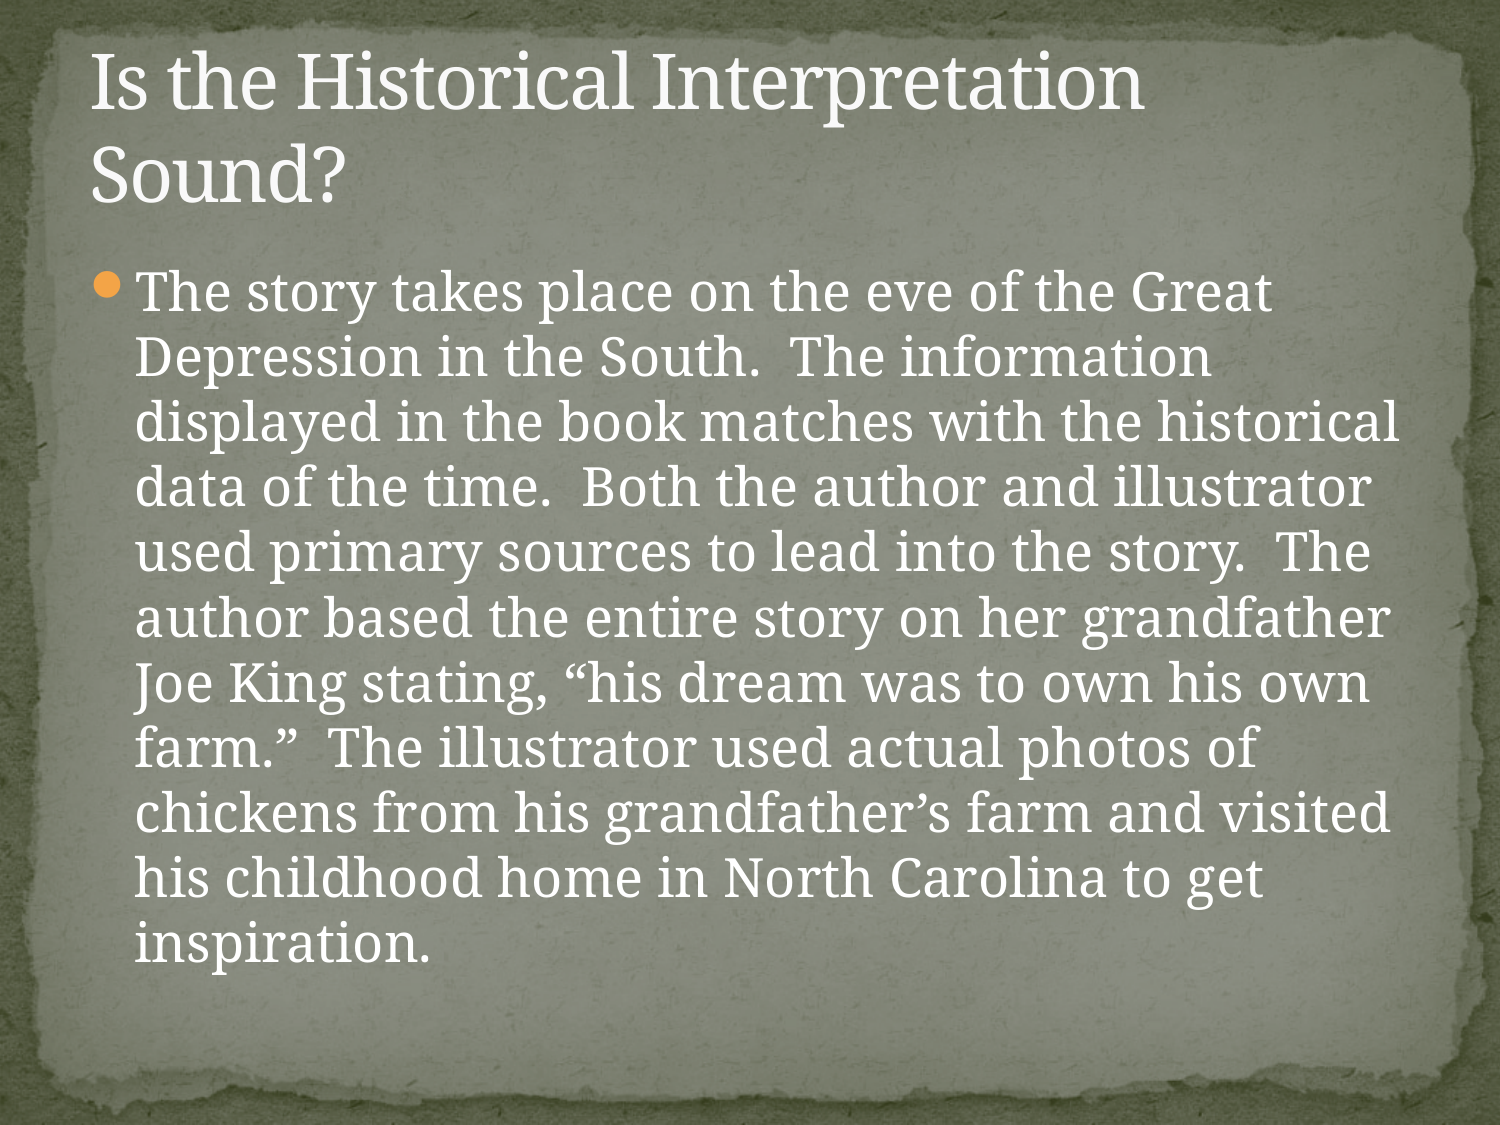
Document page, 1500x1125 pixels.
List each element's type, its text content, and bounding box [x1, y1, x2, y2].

title Is the Historical Interpretation Sound? [74, 24, 1425, 225]
list The story takes place on the eve of the Great Depression in the South. The information displayed in the book matches with the historical data of the time. Both the author and illustrator used primary sources to lead into the story. The author based the entire story on her grandfather Joe King stating, “his dream was to own his own farm.” The illustrator used actual photos of chickens from his grandfather’s farm and visited his childhood home in North Carolina to get inspiration. [75, 249, 1425, 1000]
